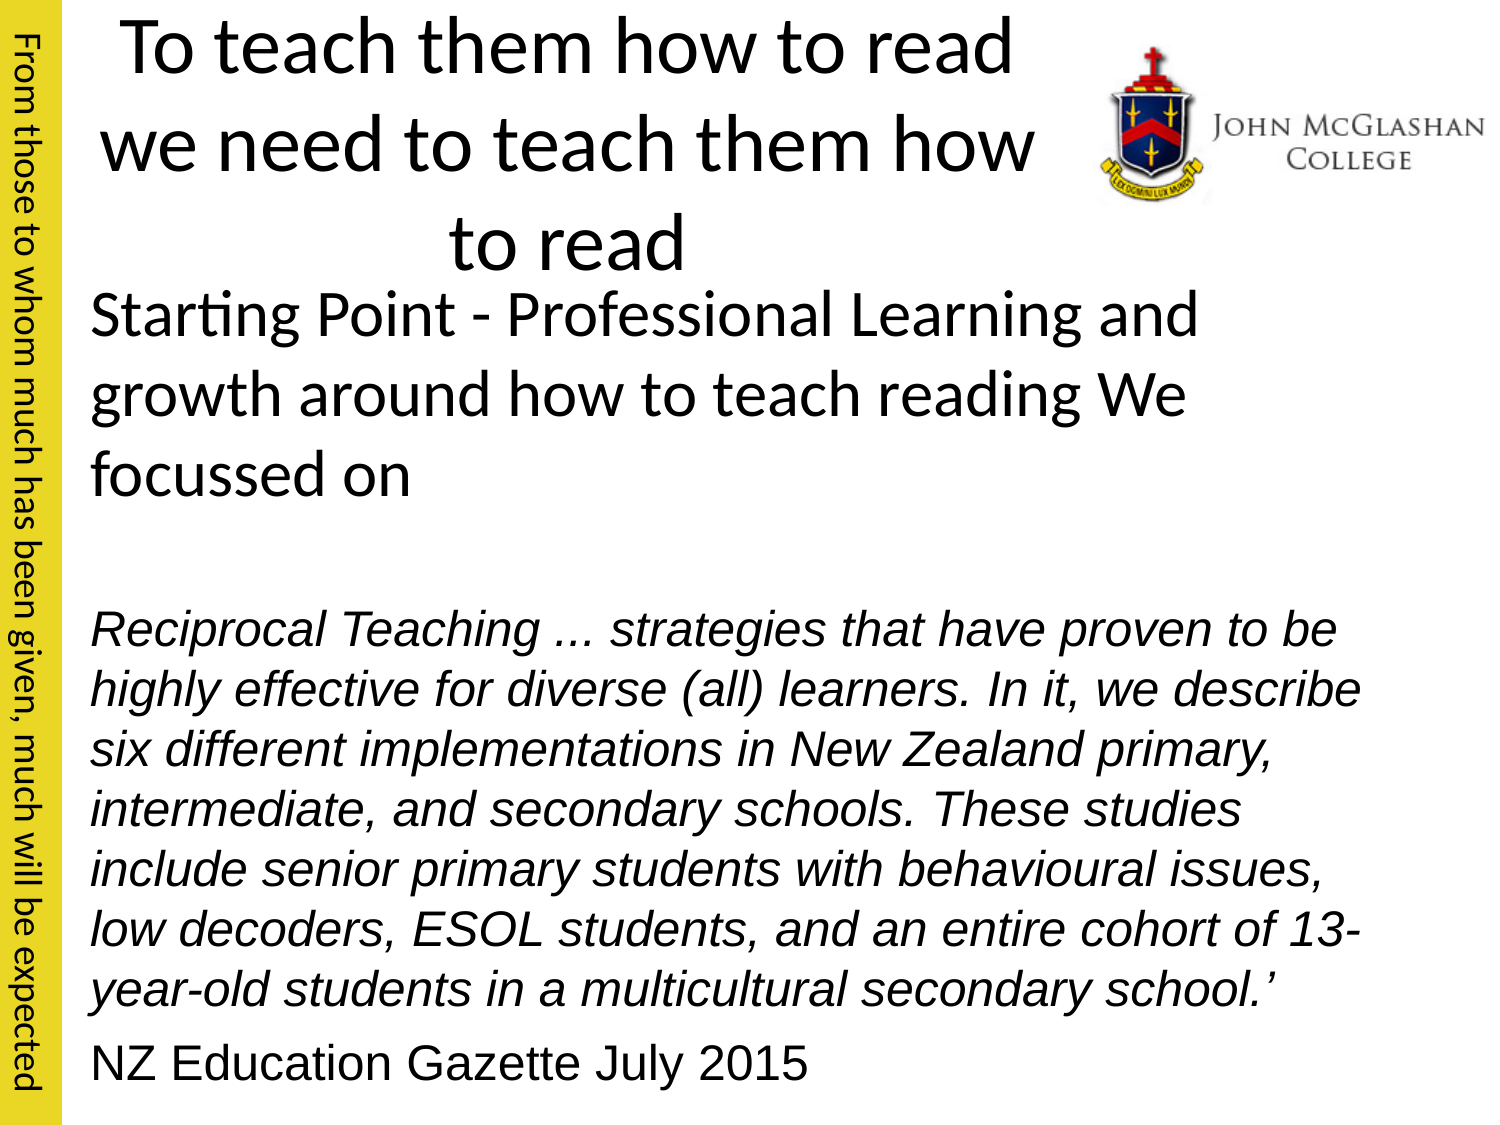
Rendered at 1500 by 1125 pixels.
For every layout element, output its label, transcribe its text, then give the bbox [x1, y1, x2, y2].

picture [1092, 44, 1487, 206]
list Starting Point - Professional Learning and growth around how to teach reading We focussed on Reciprocal Teaching ... strategies that have proven to be highly effective for diverse (all) learners. In it, we describe six different implementations in New Zealand primary, intermediate, and secondary schools. These studies include senior primary students with behavioural issues, low decoders, ESOL students, and an entire cohort of 13-year-old students in a multicultural secondary school.’ NZ Education Gazette July 2015 [75, 262, 1425, 1005]
title To teach them how to read we need to teach them how to read [61, 45, 1075, 233]
